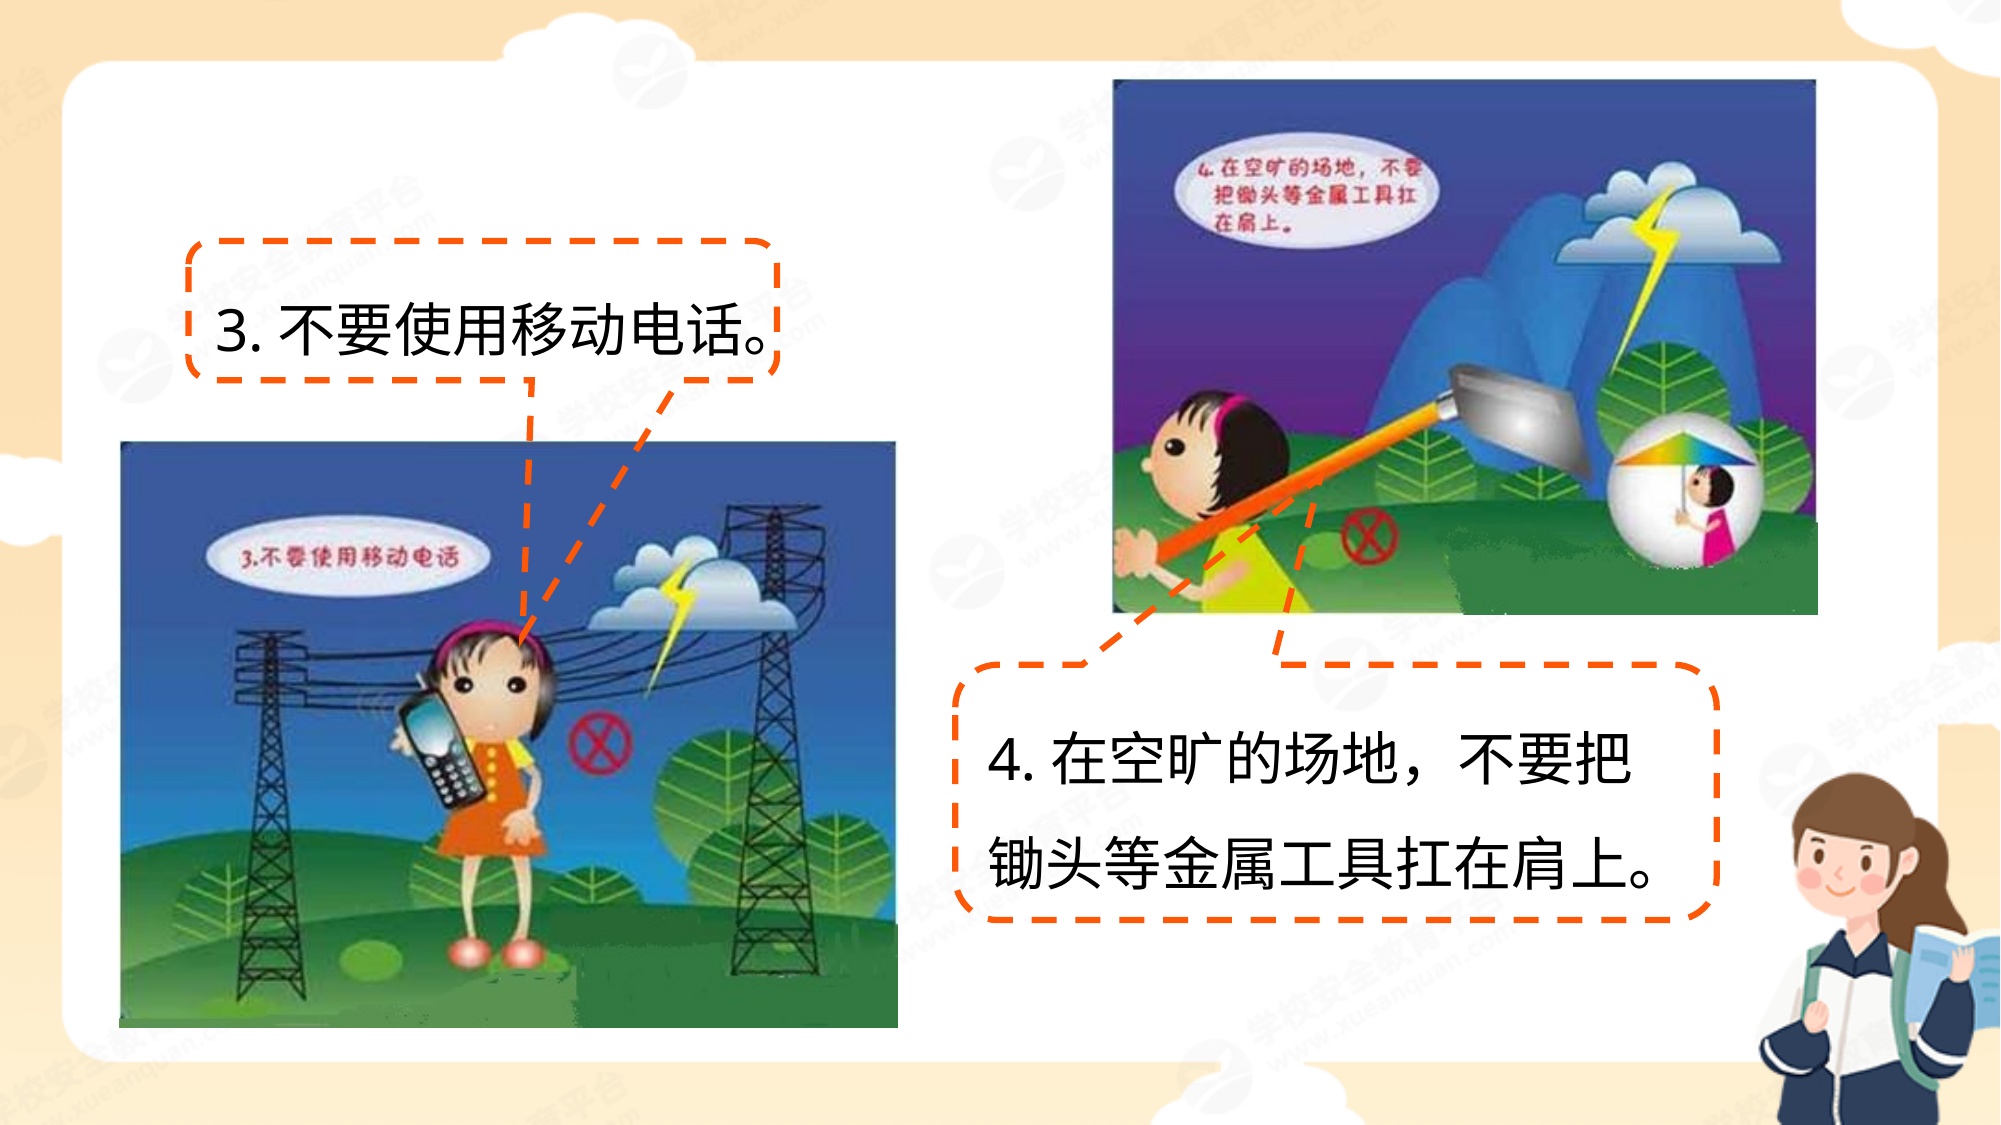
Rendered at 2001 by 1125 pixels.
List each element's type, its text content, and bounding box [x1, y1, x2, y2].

text_box 3.不要使用移动电话。 [188, 241, 777, 439]
picture [0, 0, 2001, 1125]
text_box 4.在空旷的场地，不要把锄头等金属工具扛在肩上。 [955, 623, 1717, 921]
